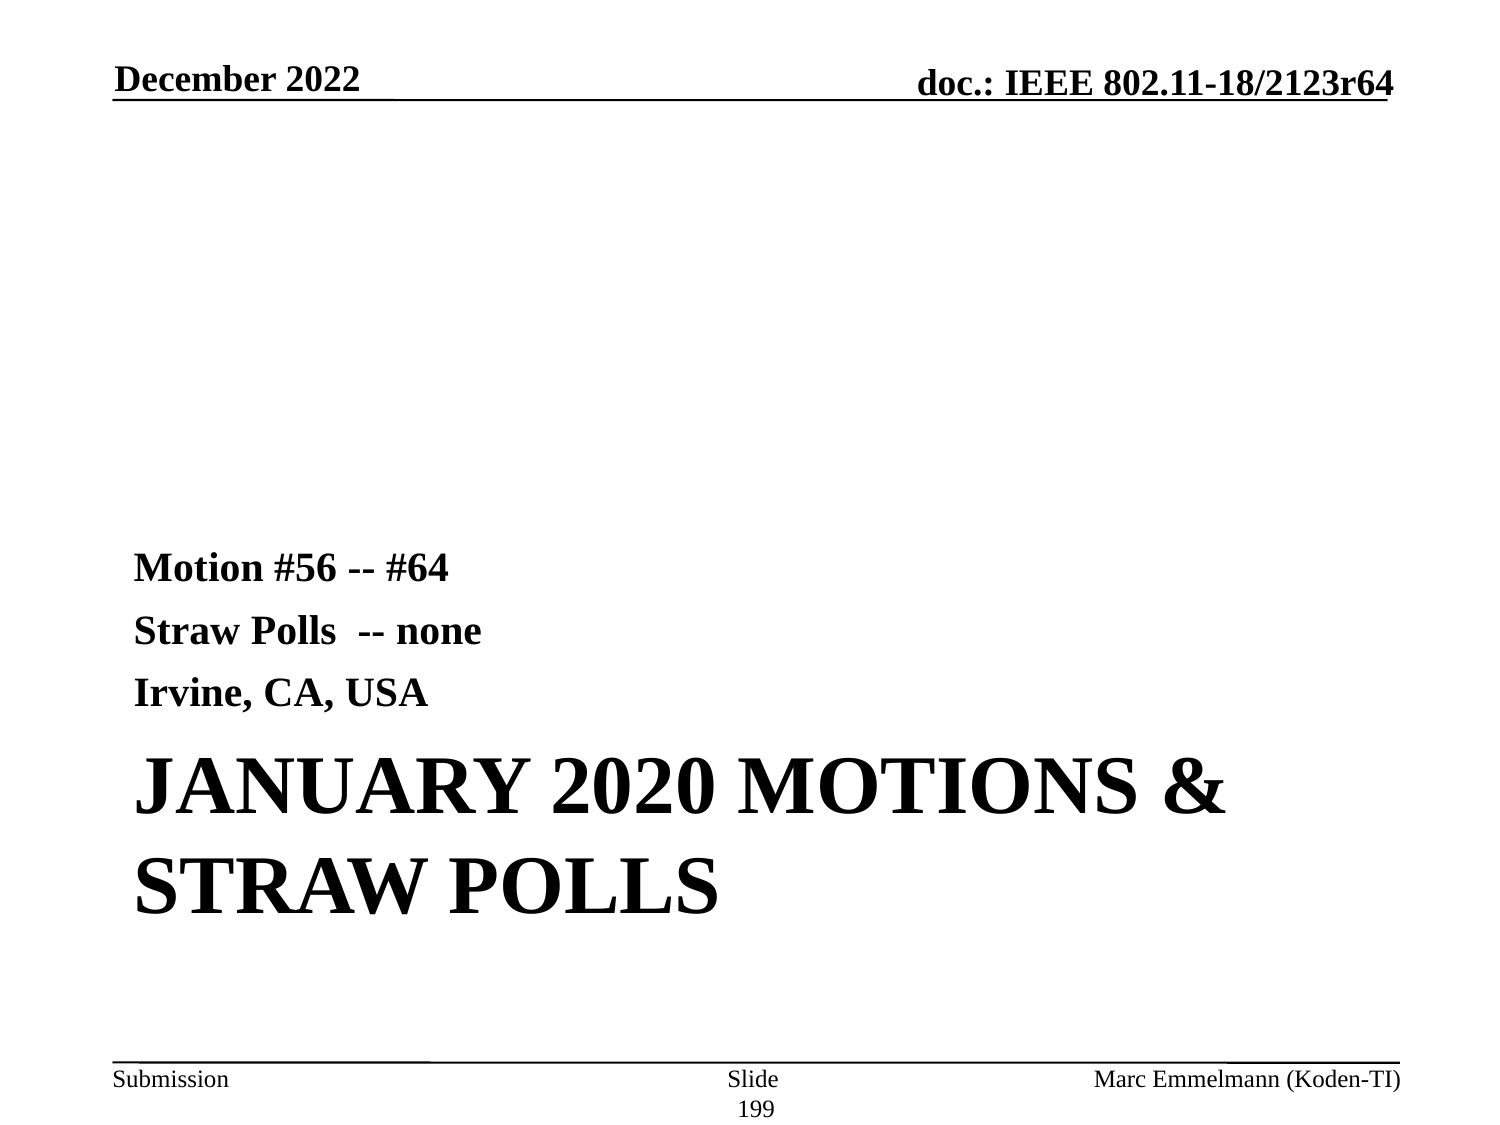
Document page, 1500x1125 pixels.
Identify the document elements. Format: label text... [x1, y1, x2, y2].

title January 2020 Motions & Straw Polls [118, 724, 1394, 947]
list Motion #56 -- #64 Straw Polls -- none Irvine, CA, USA [118, 476, 1394, 724]
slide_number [114, 54, 423, 100]
footer Marc Emmelmann (Koden-TI) [878, 1061, 1402, 1093]
slide_number Slide 199 [712, 1061, 800, 1123]
